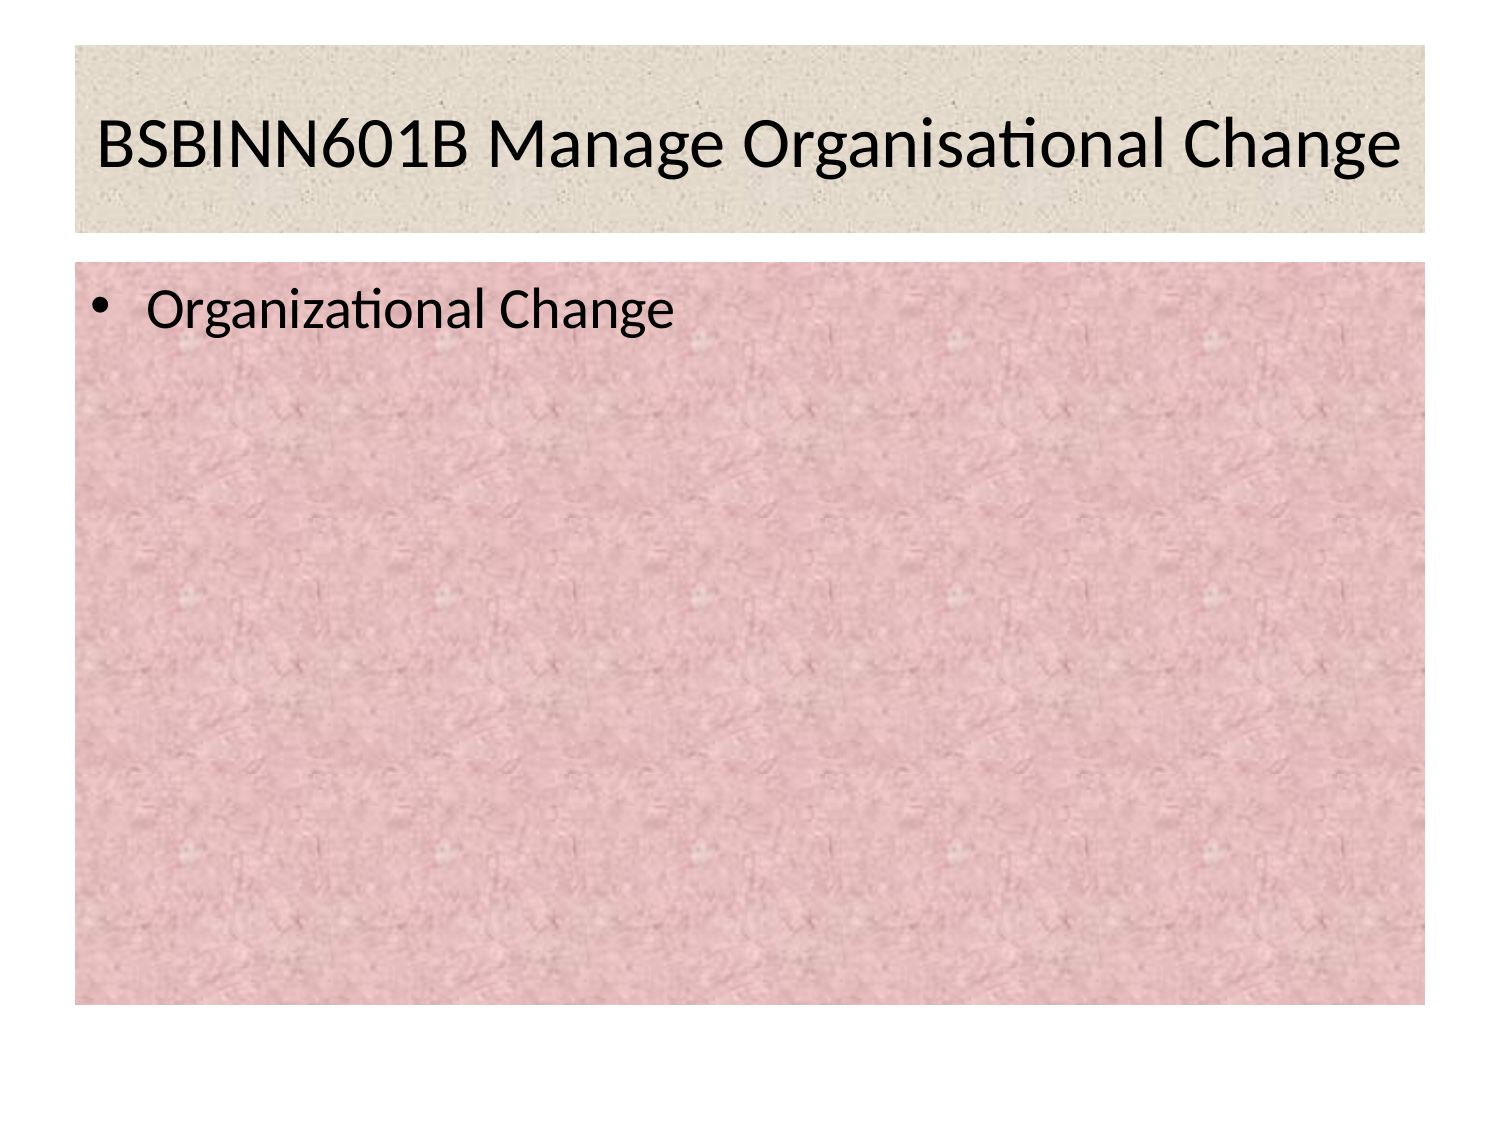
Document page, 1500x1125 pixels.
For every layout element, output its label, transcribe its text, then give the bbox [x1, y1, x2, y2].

list Organizational Change [75, 262, 1425, 1005]
title BSBINN601B Manage Organisational Change [75, 45, 1425, 233]
